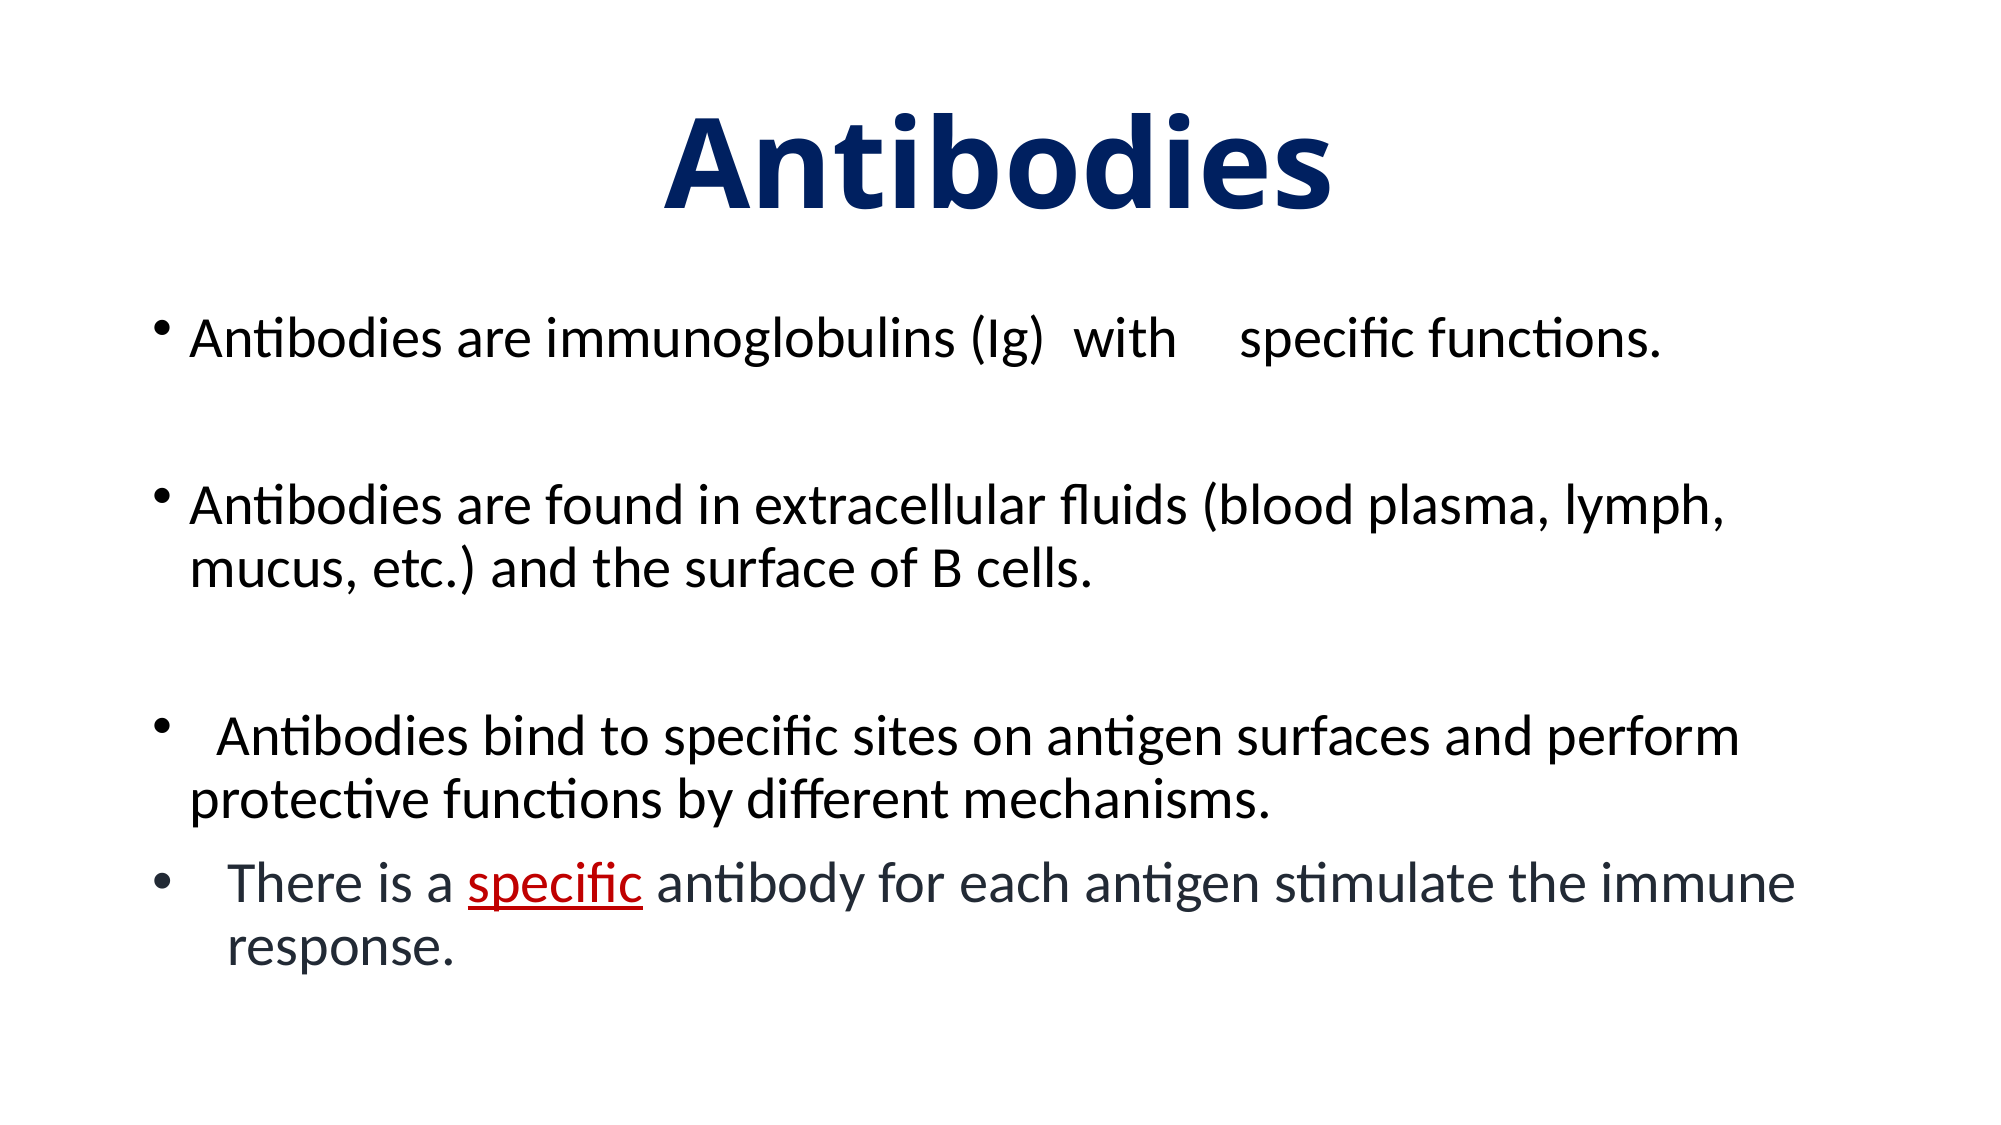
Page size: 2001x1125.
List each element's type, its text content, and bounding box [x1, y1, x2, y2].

title Antibodies [137, 59, 1863, 278]
list Antibodies are immunoglobulins (Ig) with specific functions. Antibodies are found in extracellular fluids (blood plasma, lymph, mucus, etc.) and the surface of B cells. Antibodies bind to specific sites on antigen surfaces and perform protective functions by different mechanisms. There is a specific antibody for each antigen stimulate the immune response. [137, 299, 1863, 1014]
